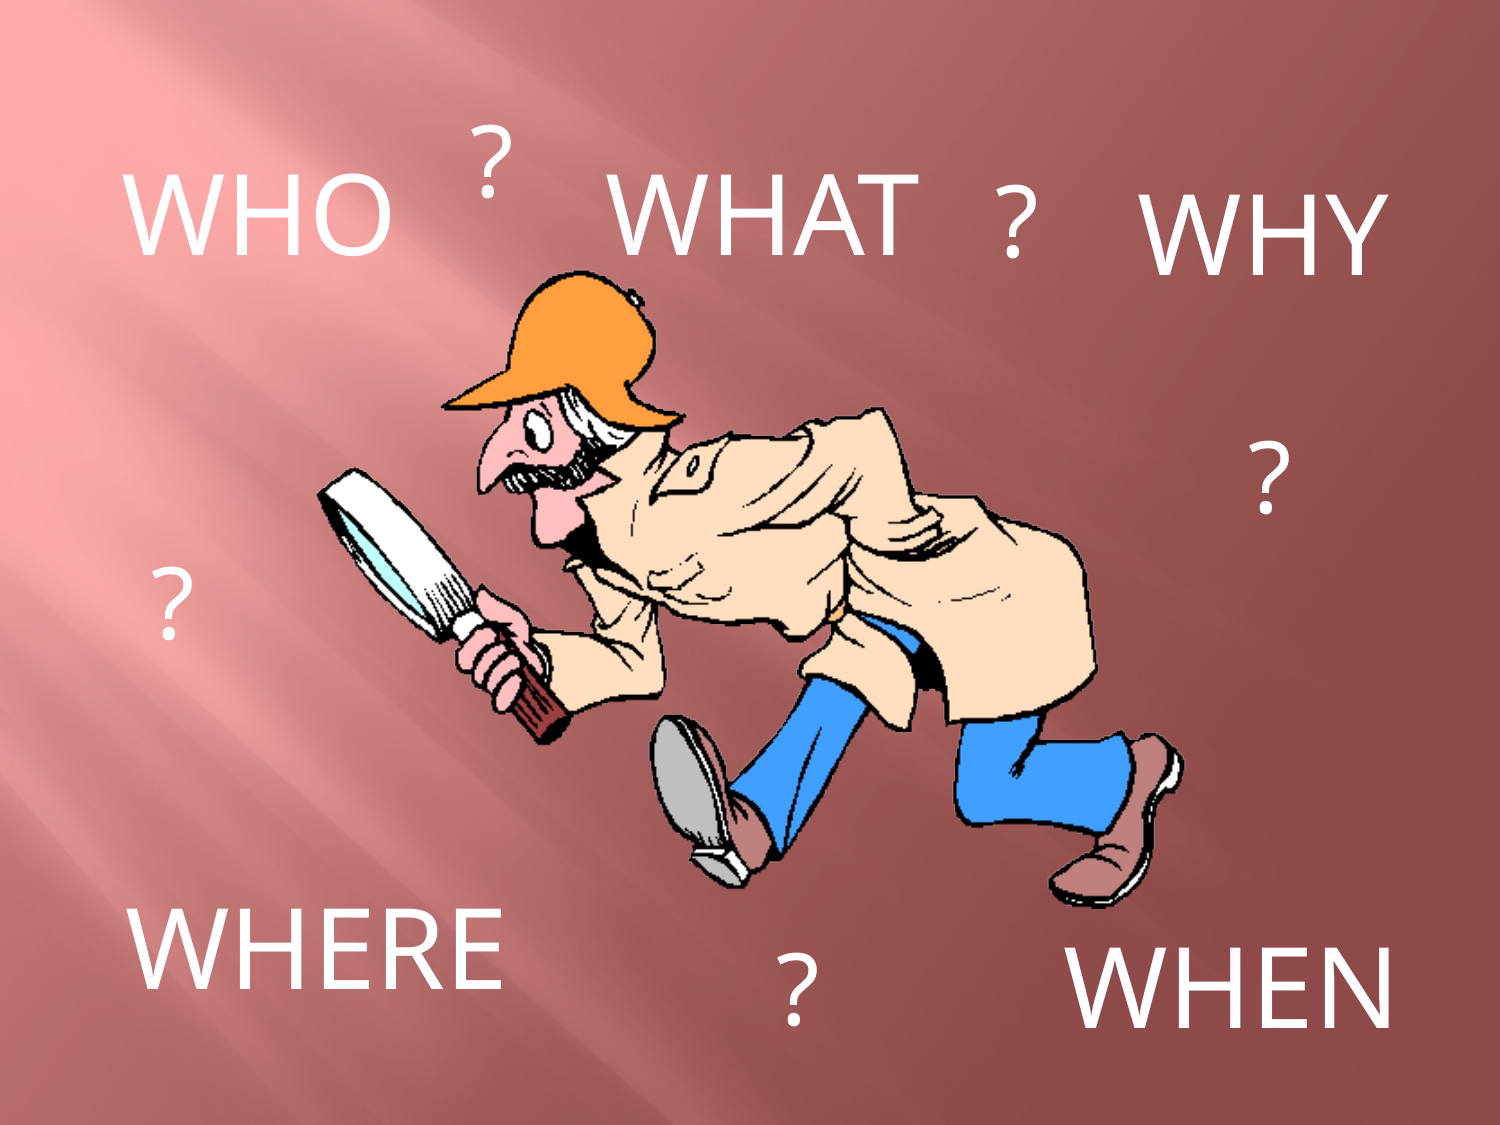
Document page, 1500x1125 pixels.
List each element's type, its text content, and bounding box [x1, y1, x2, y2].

text_box ? [761, 951, 812, 1125]
text_box WHAT [590, 135, 935, 258]
text_box WHEN [1048, 908, 1415, 1059]
picture [315, 258, 1196, 909]
text_box ? [980, 150, 1061, 258]
text_box WHERE [110, 869, 523, 1020]
text_box ? [1239, 406, 1314, 541]
text_box WHY [1123, 155, 1405, 306]
text_box ? [455, 90, 537, 225]
text_box ? [137, 532, 218, 667]
text_box WHO [106, 135, 413, 286]
